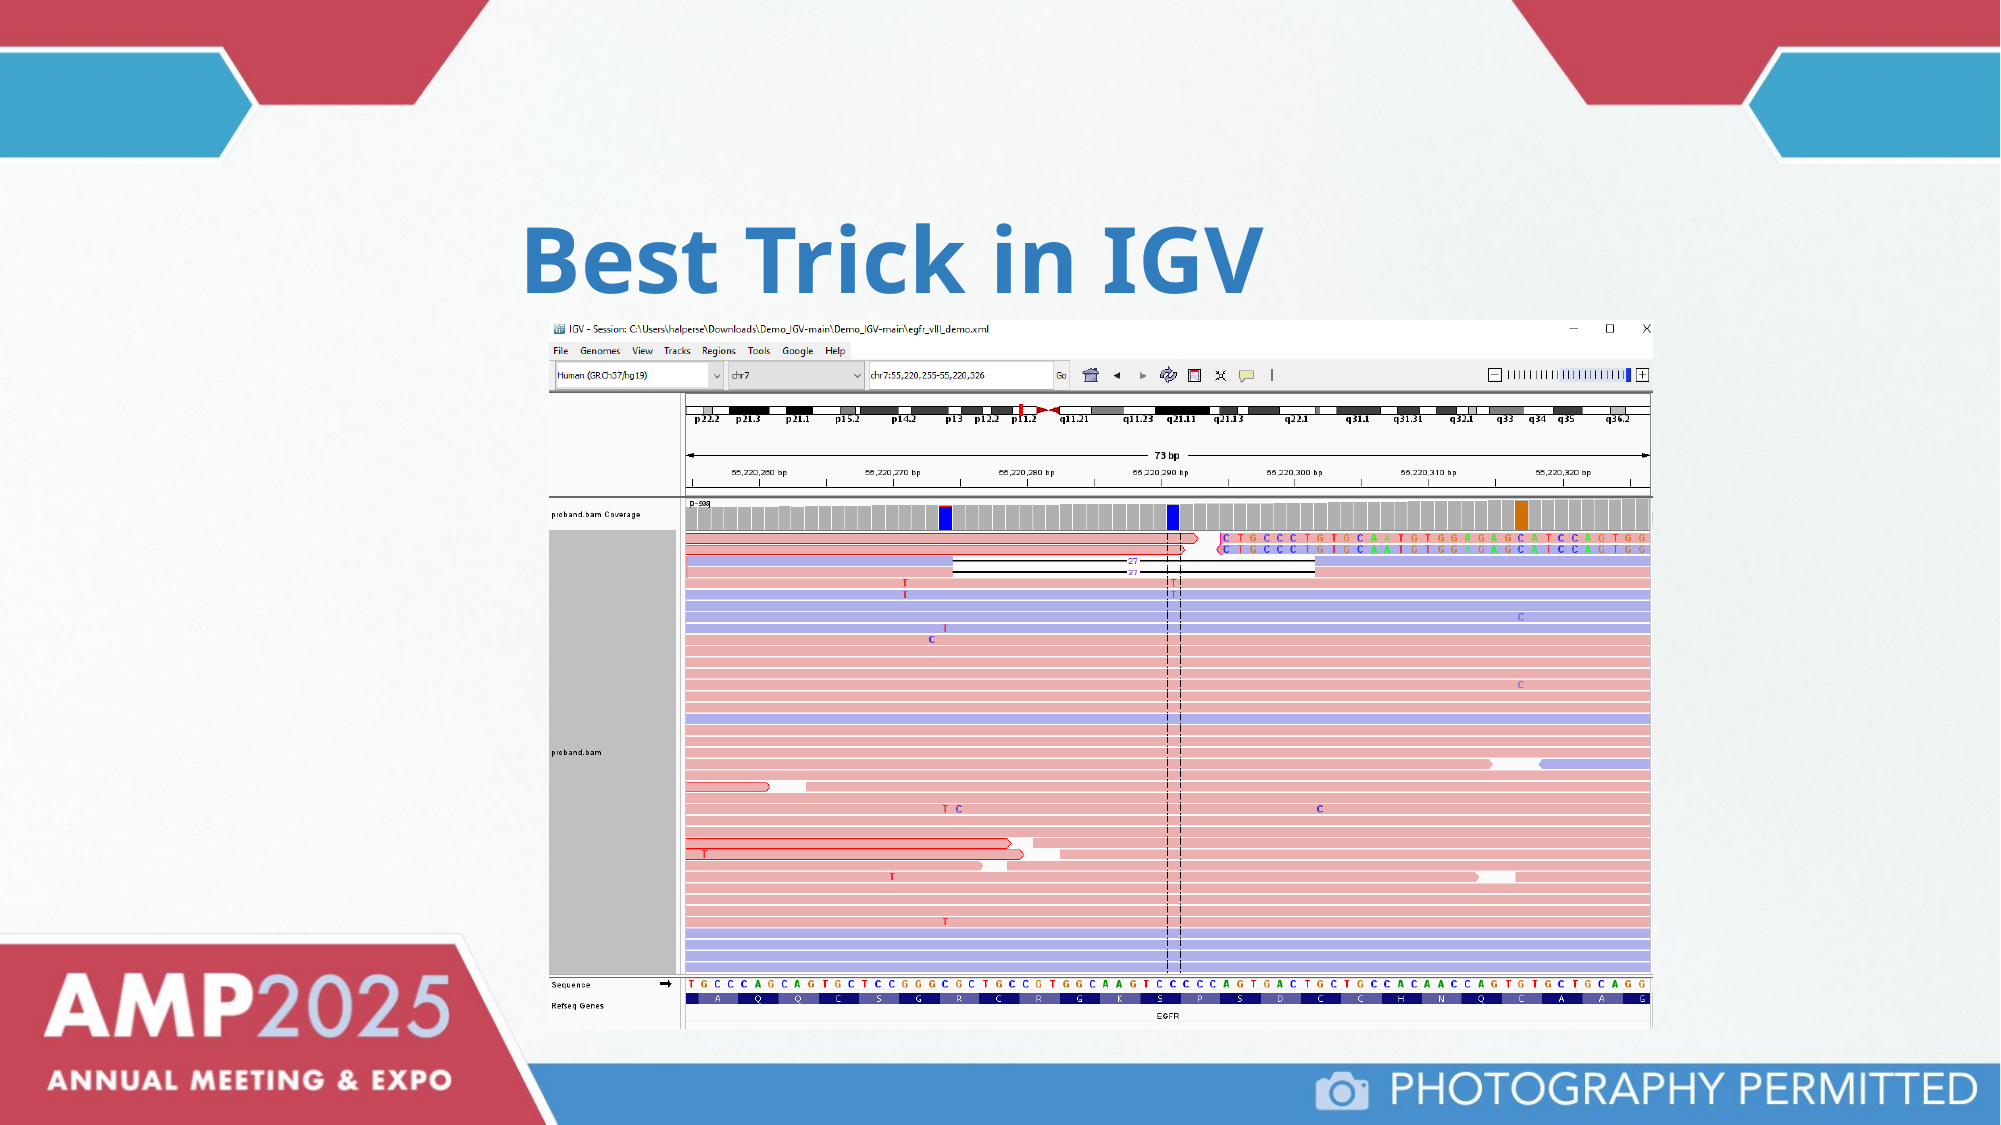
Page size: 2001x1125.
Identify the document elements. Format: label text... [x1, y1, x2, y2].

text_box Best Trick in IGV [162, 226, 1622, 321]
picture [0, 0, 2001, 1125]
